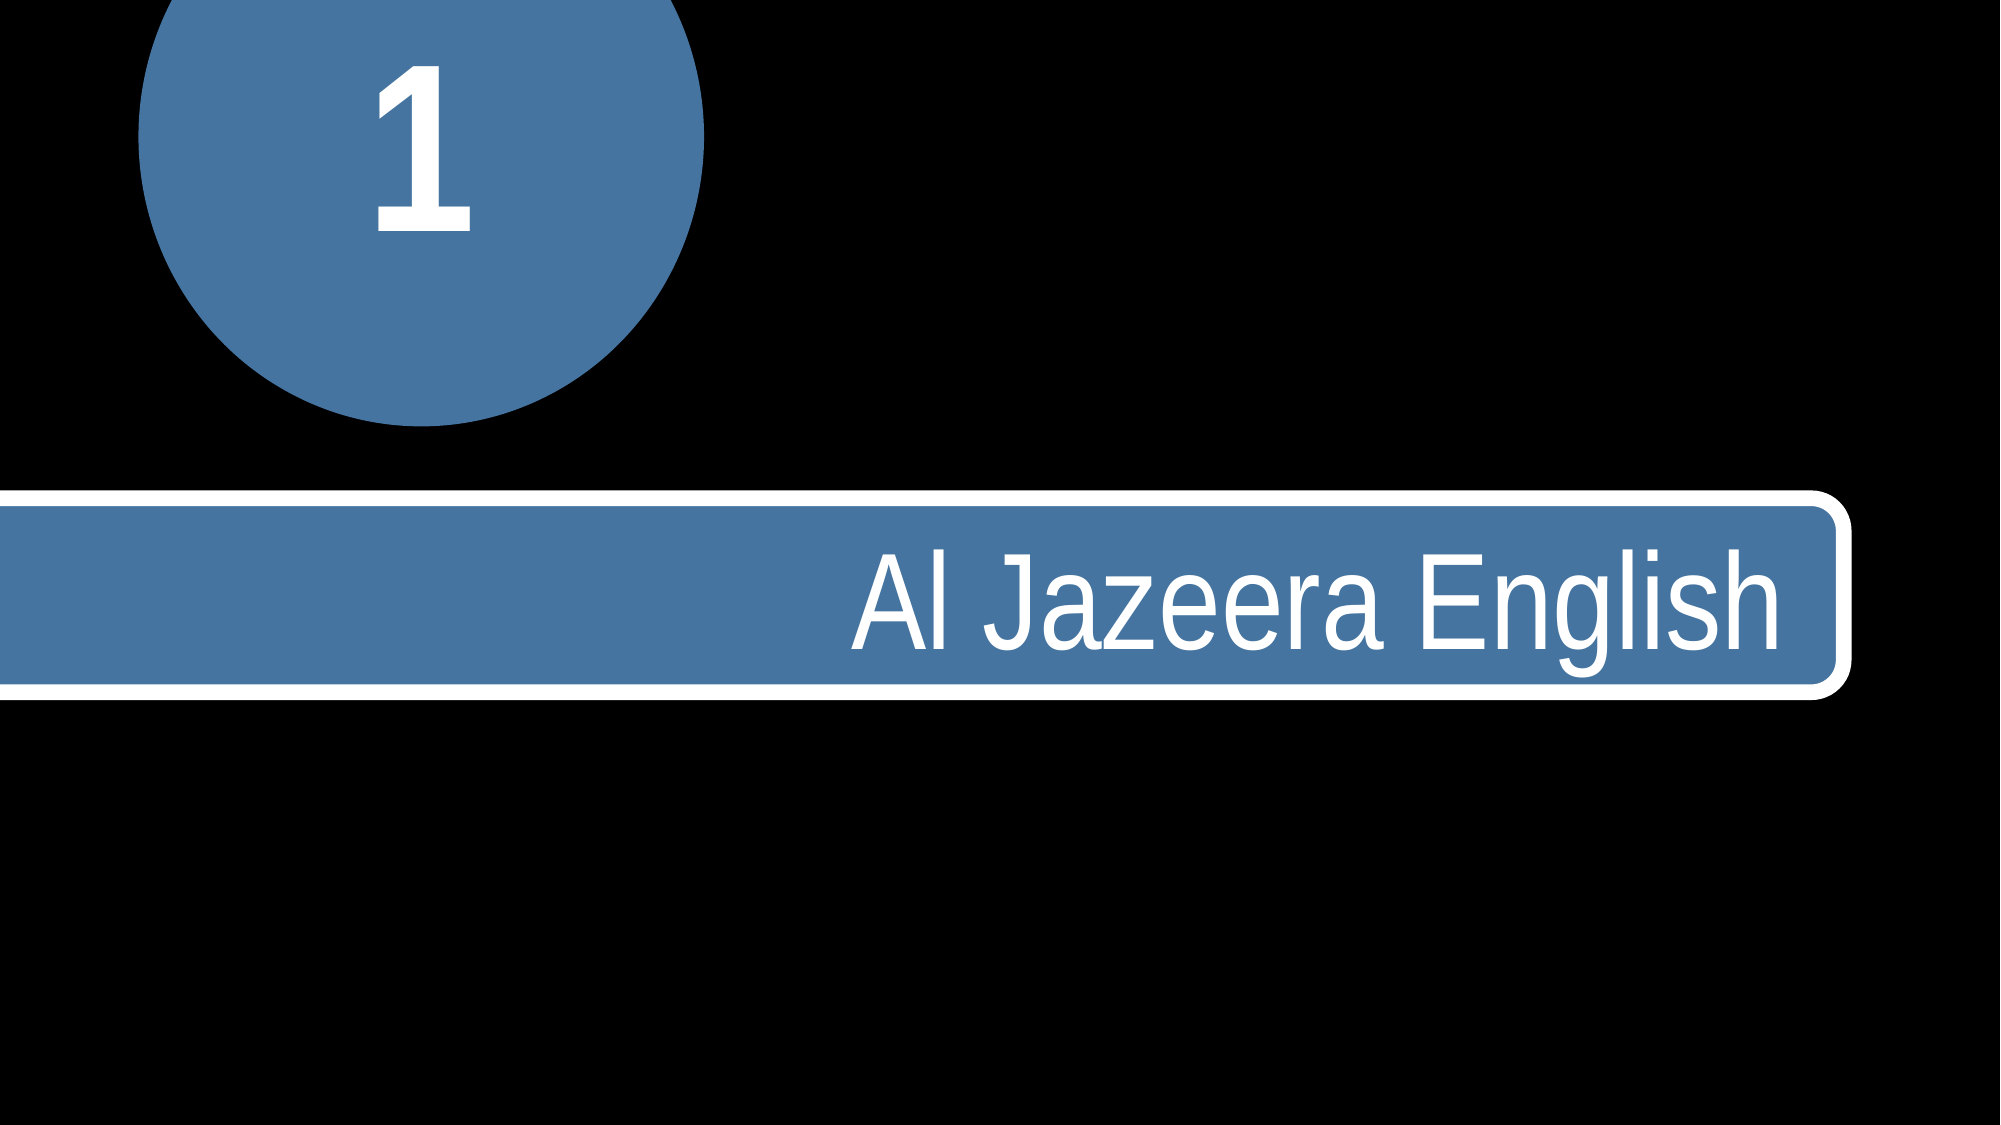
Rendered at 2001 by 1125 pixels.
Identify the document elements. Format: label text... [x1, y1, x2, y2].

text_box [0, 497, 1845, 694]
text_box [138, 0, 705, 427]
text_box Al Jazeera English [519, 504, 1801, 685]
